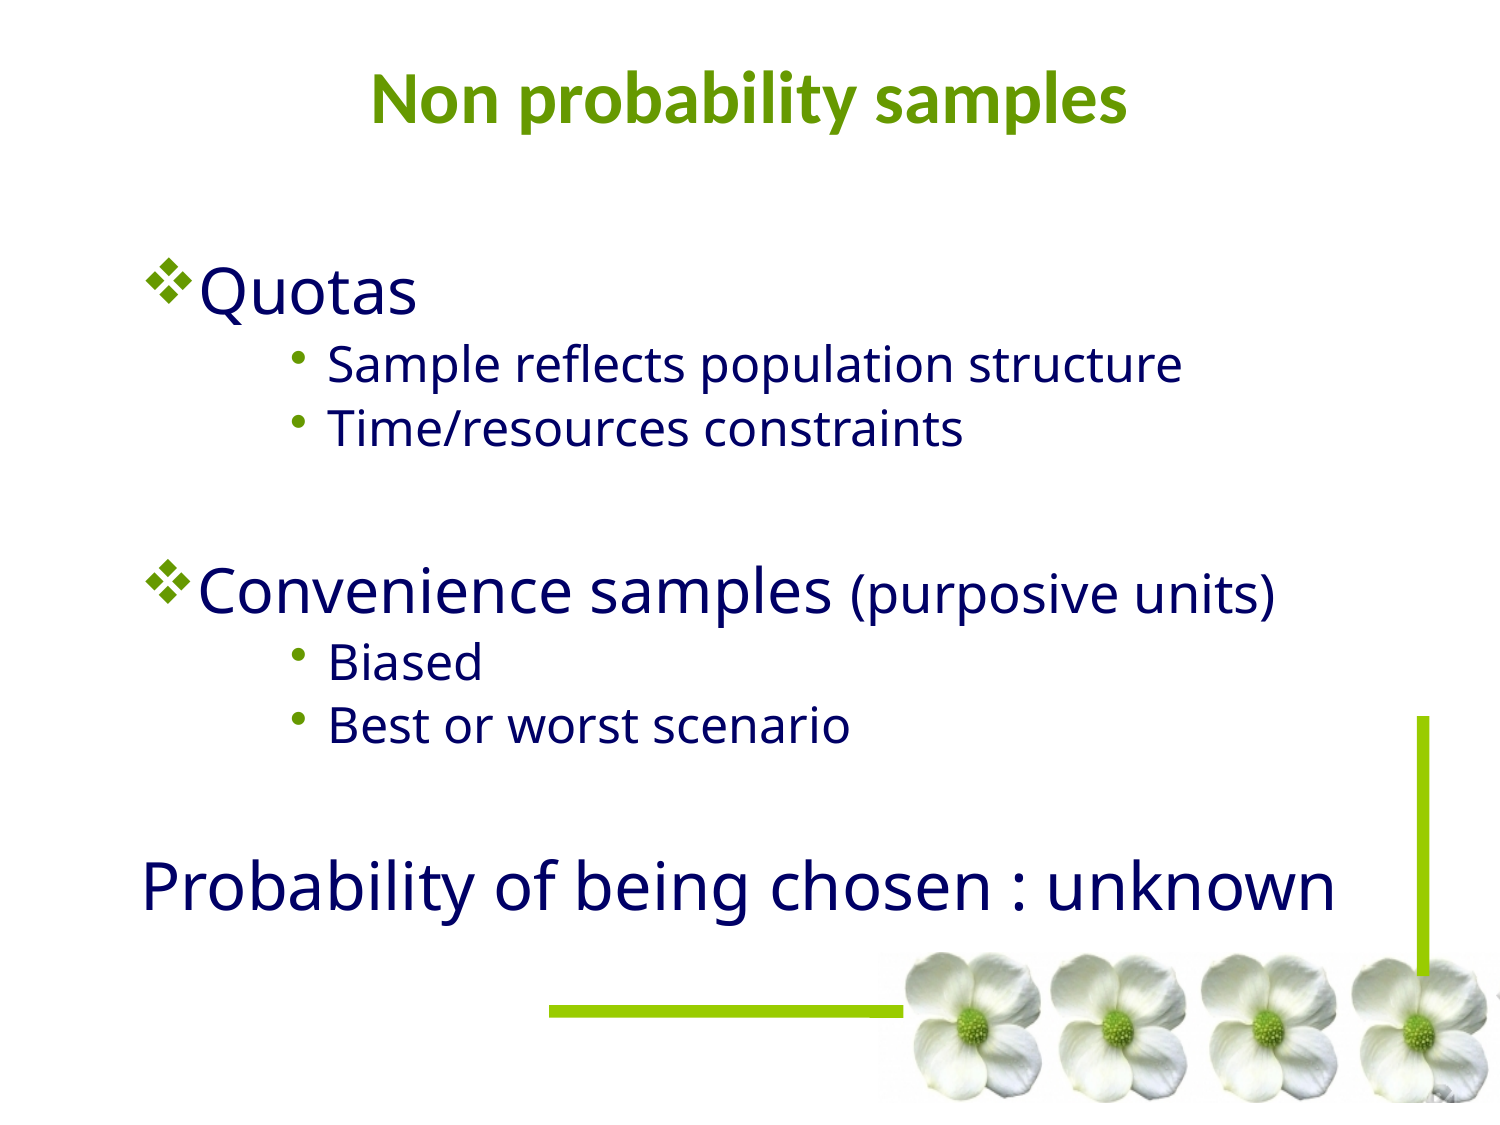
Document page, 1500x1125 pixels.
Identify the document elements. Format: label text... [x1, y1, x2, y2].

title Non probability samples [112, 0, 1388, 188]
list Quotas Sample reflects population structure Time/resources constraints Convenience samples (purposive units) Biased Best or worst scenario Probability of being chosen : unknown [124, 249, 1401, 926]
picture [878, 952, 1500, 1103]
